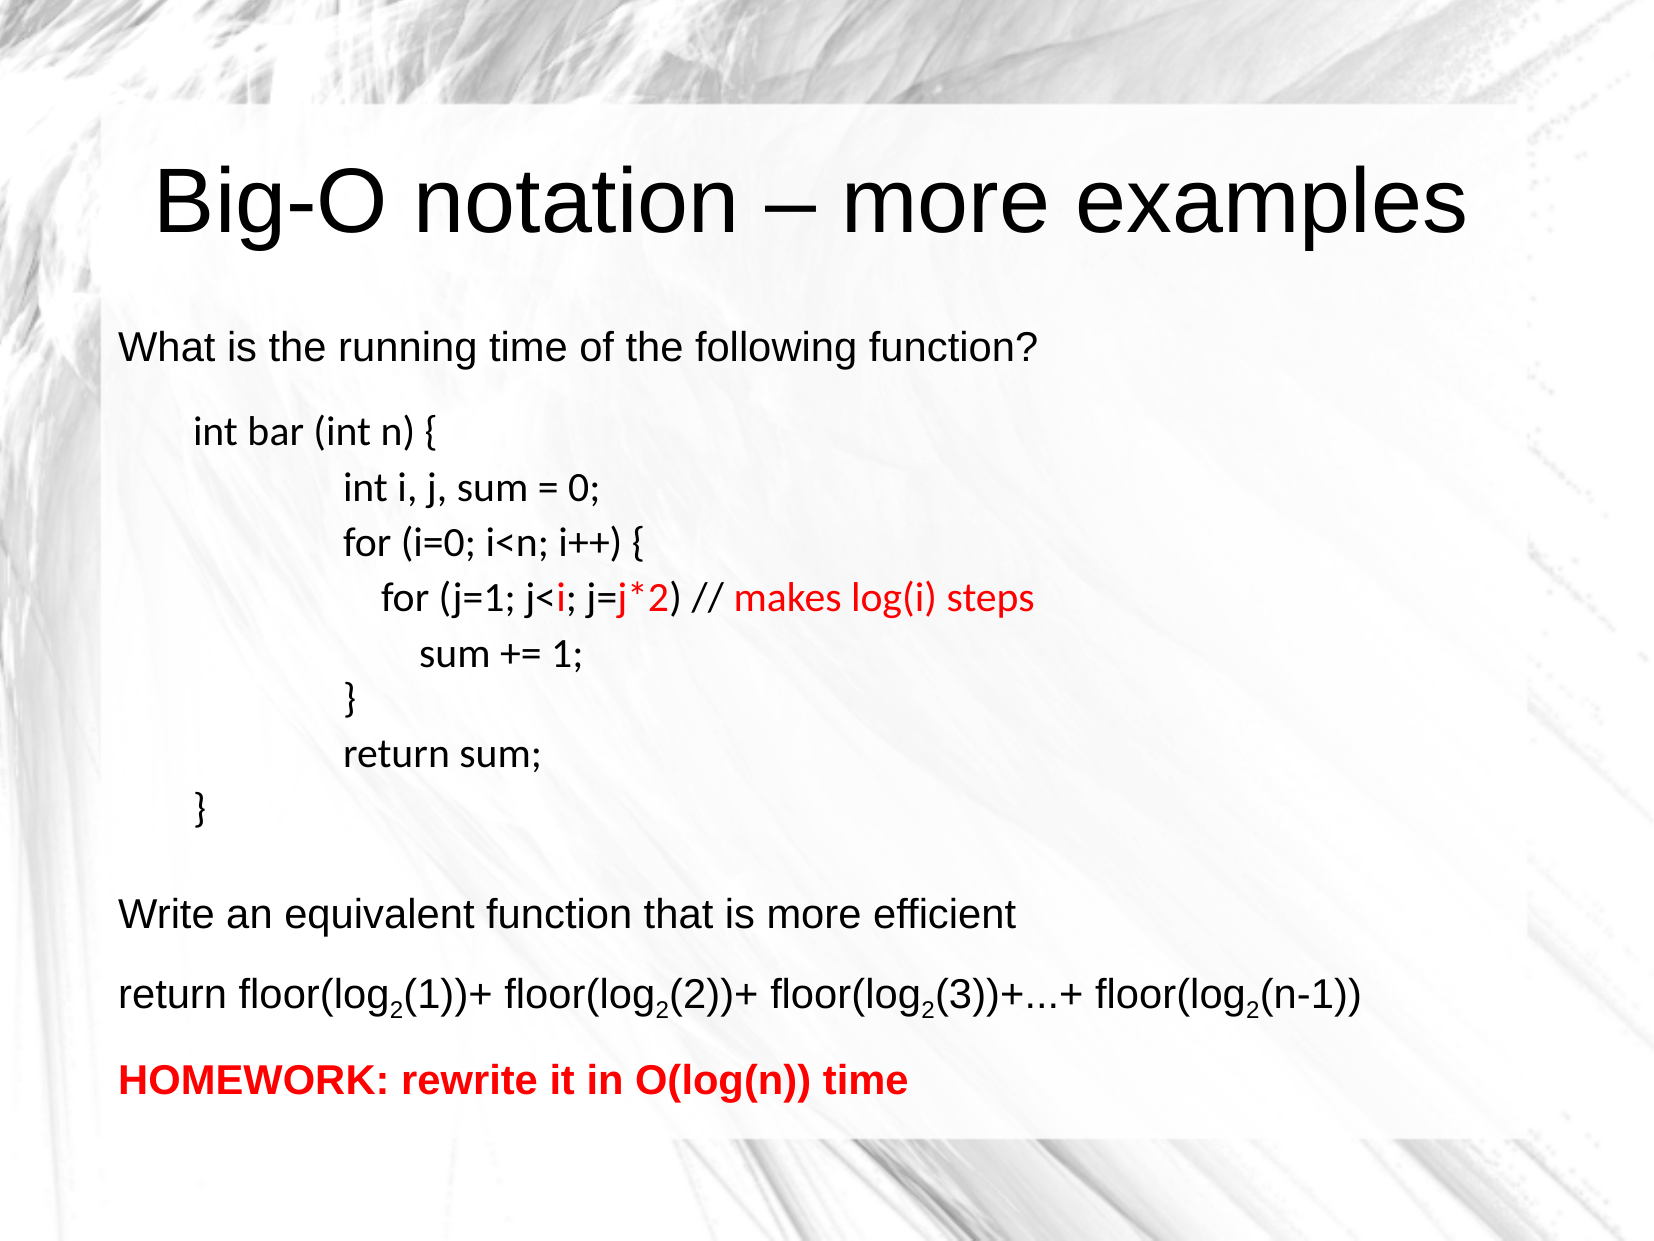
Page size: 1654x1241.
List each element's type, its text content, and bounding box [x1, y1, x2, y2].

title Big-O notation – more examples [118, 112, 1506, 281]
list What is the running time of the following function? int bar (int n) { int i, j, sum = 0; for (i=0; i<n; i++) { for (j=1; j<i; j=j*2) // makes log(i) steps sum += 1; } return sum; } Write an equivalent function that is more efficient return floor(log2(1))+ floor(log2(2))+ floor(log2(3))+...+ floor(log2(n-1)) HOMEWORK: rewrite it in O(log(n)) time [118, 319, 1571, 1102]
picture [0, 0, 1654, 1241]
